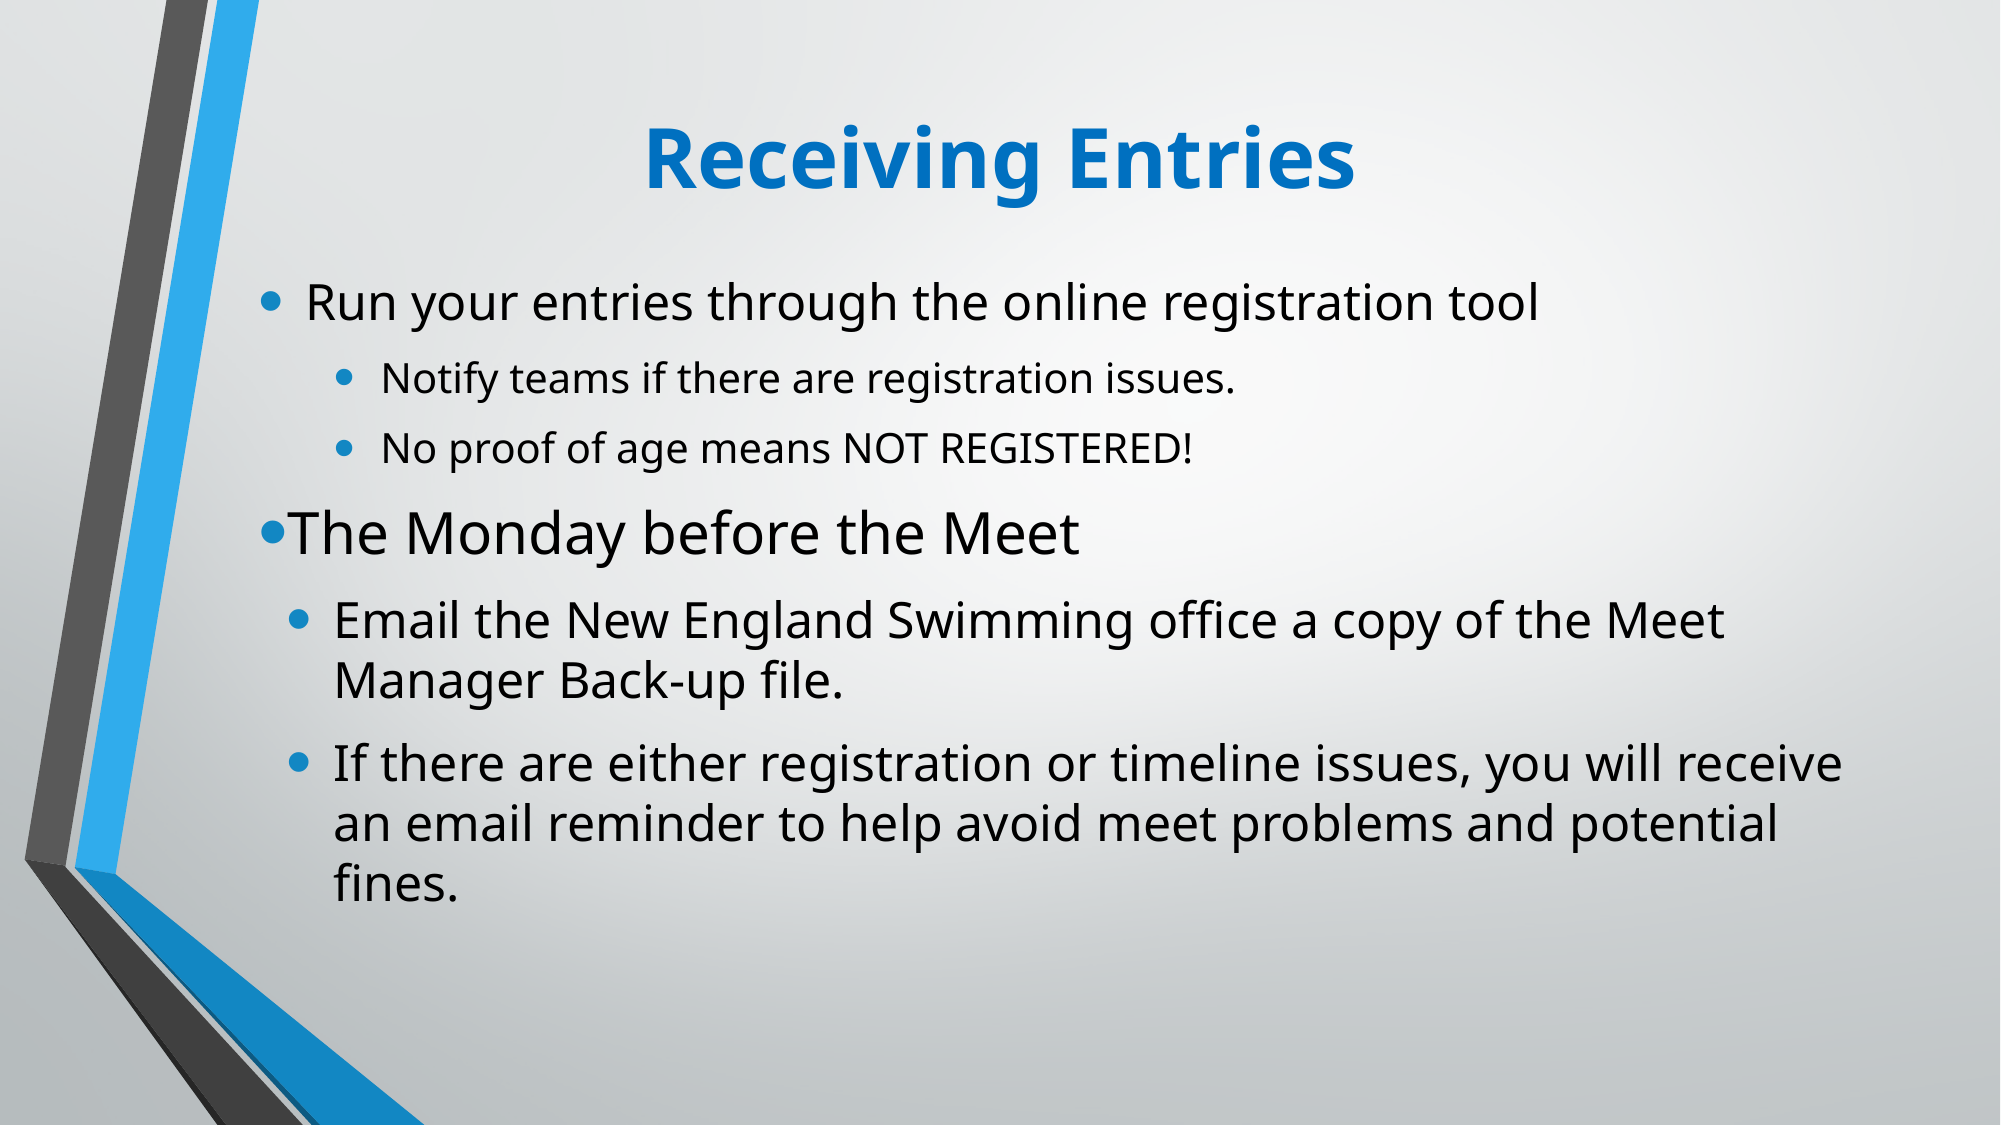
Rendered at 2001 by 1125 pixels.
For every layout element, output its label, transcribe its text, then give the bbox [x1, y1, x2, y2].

list Run your entries through the online registration tool Notify teams if there are registration issues. No proof of age means NOT REGISTERED! The Monday before the Meet Email the New England Swimming office a copy of the Meet Manager Back-up file. If there are either registration or timeline issues, you will receive an email reminder to help avoid meet problems and potential fines. [243, 231, 1887, 950]
title Receiving Entries [137, 46, 1863, 264]
